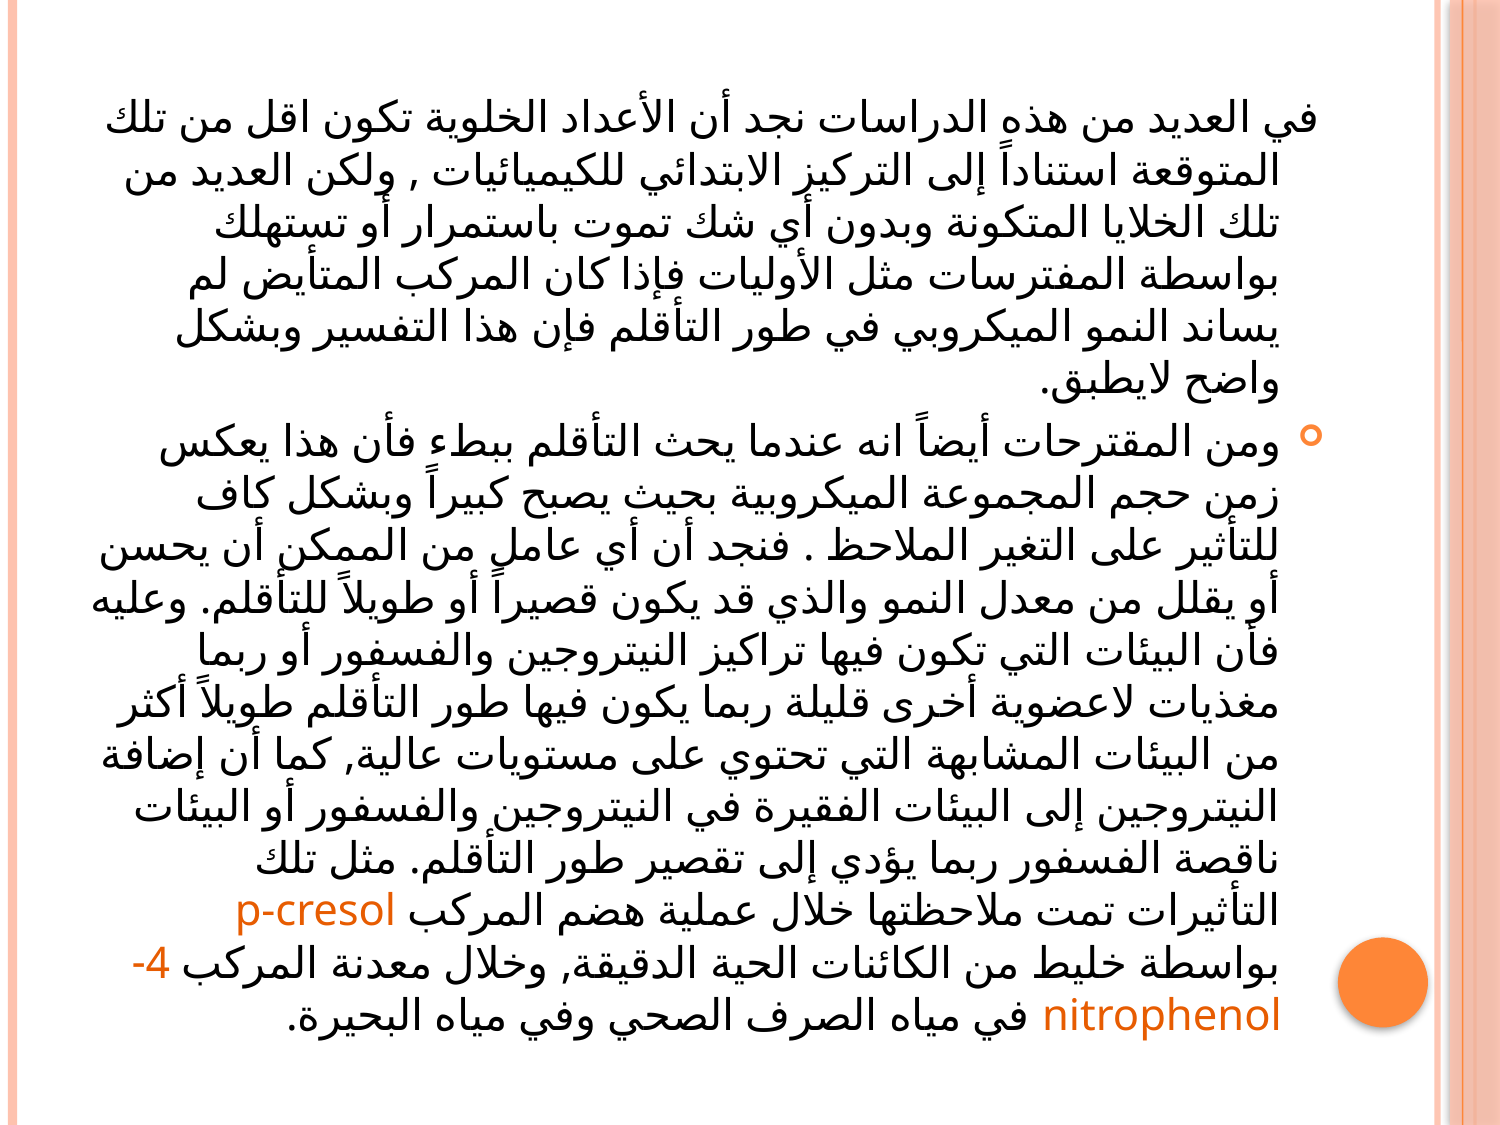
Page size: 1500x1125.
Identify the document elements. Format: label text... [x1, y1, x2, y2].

list في العديد من هذه الدراسات نجد أن الأعداد الخلوية تكون اقل من تلك المتوقعة استناداً إلى التركيز الابتدائي للكيميائيات , ولكن العديد من تلك الخلايا المتكونة وبدون أي شك تموت باستمرار أو تستهلك بواسطة المفترسات مثل الأوليات فإذا كان المركب المتأيض لم يساند النمو الميكروبي في طور التأقلم فإن هذا التفسير وبشكل واضح لايطبق. ومن المقترحات أيضاً انه عندما يحث التأقلم ببطء فأن هذا يعكس زمن حجم المجموعة الميكروبية بحيث يصبح كبيراً وبشكل كاف للتأثير على التغير الملاحظ . فنجد أن أي عامل من الممكن أن يحسن أو يقلل من معدل النمو والذي قد يكون قصيراً أو طويلاً للتأقلم. وعليه فأن البيئات التي تكون فيها تراكيز النيتروجين والفسفور أو ربما مغذيات لاعضوية أخرى قليلة ربما يكون فيها طور التأقلم طويلاً أكثر من البيئات المشابهة التي تحتوي على مستويات عالية, كما أن إضافة النيتروجين إلى البيئات الفقيرة في النيتروجين والفسفور أو البيئات ناقصة الفسفور ربما يؤدي إلى تقصير طور التأقلم. مثل تلك التأثيرات تمت ملاحظتها خلال عملية هضم المركب p-cresol بواسطة خليط من الكائنات الحية الدقيقة, وخلال معدنة المركب 4-nitrophenol في مياه الصرف الصحي وفي مياه البحيرة. [75, 82, 1336, 1062]
